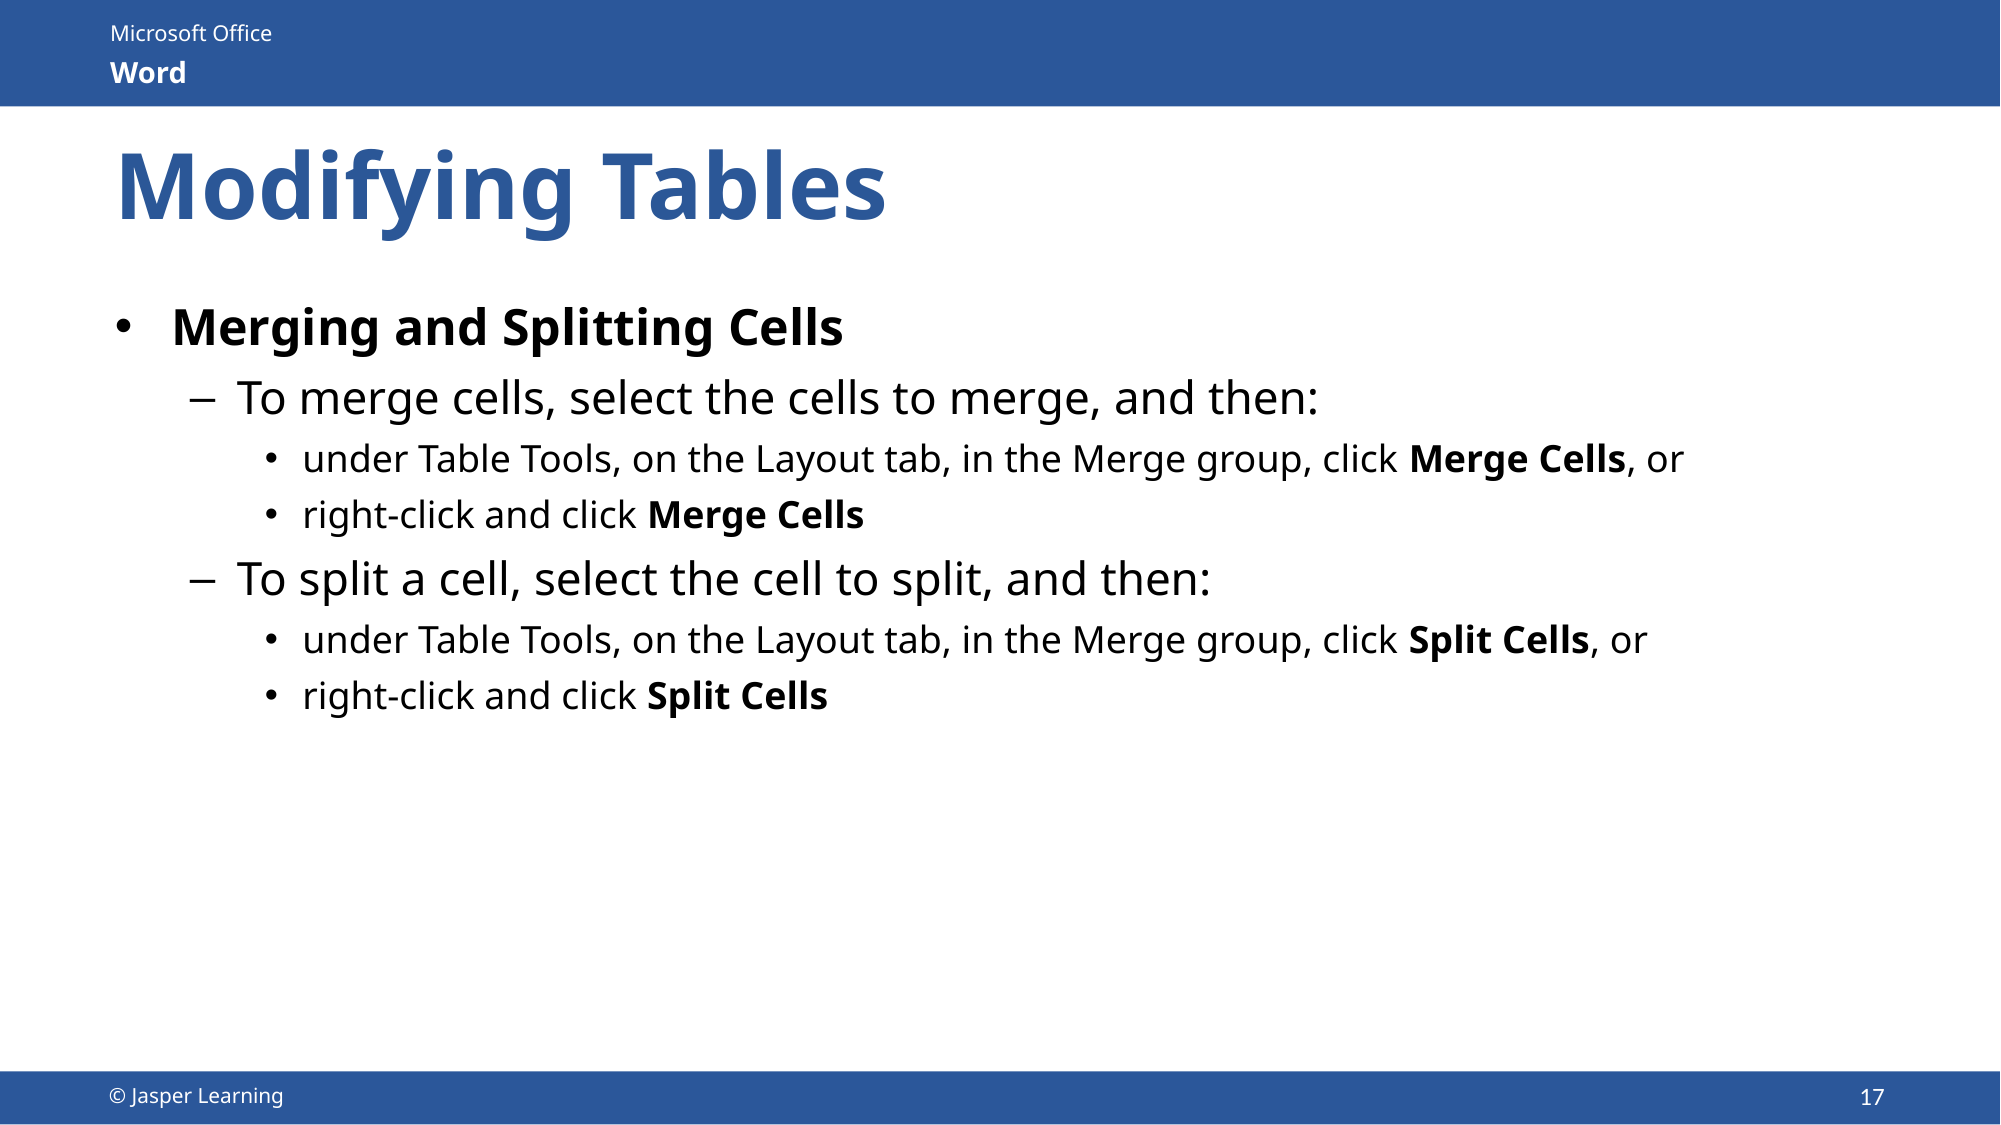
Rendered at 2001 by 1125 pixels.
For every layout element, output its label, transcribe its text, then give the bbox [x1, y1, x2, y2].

slide_number 17 [1433, 1065, 1900, 1125]
title Modifying Tables [99, 118, 1866, 248]
list Merging and Splitting Cells To merge cells, select the cells to merge, and then: under Table Tools, on the Layout tab, in the Merge group, click Merge Cells, or right-click and click Merge Cells To split a cell, select the cell to split, and then: under Table Tools, on the Layout tab, in the Merge group, click Split Cells, or right-click and click Split Cells [99, 283, 1900, 1026]
footer © Jasper Learning [94, 1066, 769, 1125]
